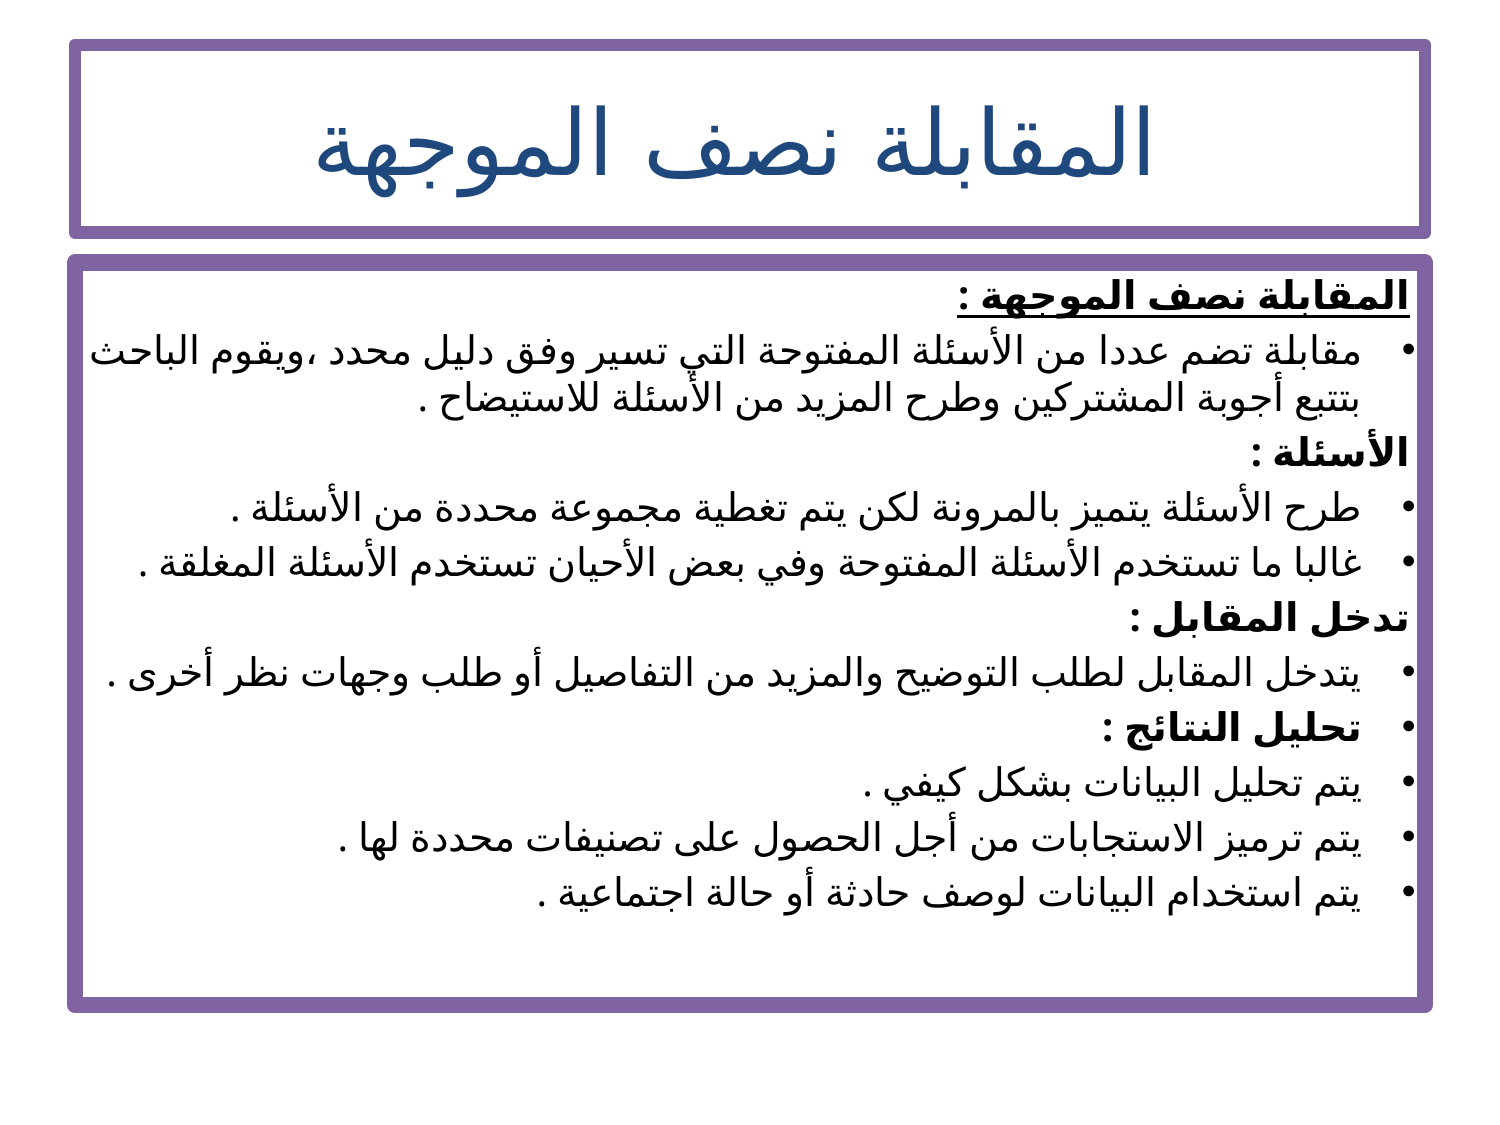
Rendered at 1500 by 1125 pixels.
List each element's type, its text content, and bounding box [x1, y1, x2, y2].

list المقابلة نصف الموجهة : مقابلة تضم عددا من الأسئلة المفتوحة التي تسير وفق دليل محدد ،ويقوم الباحث بتتبع أجوبة المشتركين وطرح المزيد من الأسئلة للاستيضاح . الأسئلة : طرح الأسئلة يتميز بالمرونة لكن يتم تغطية مجموعة محددة من الأسئلة . غالبا ما تستخدم الأسئلة المفتوحة وفي بعض الأحيان تستخدم الأسئلة المغلقة . تدخل المقابل : يتدخل المقابل لطلب التوضيح والمزيد من التفاصيل أو طلب وجهات نظر أخرى . تحليل النتائج : يتم تحليل البيانات بشكل كيفي . يتم ترميز الاستجابات من أجل الحصول على تصنيفات محددة لها . يتم استخدام البيانات لوصف حادثة أو حالة اجتماعية . [75, 262, 1425, 1005]
title المقابلة نصف الموجهة [75, 45, 1425, 233]
